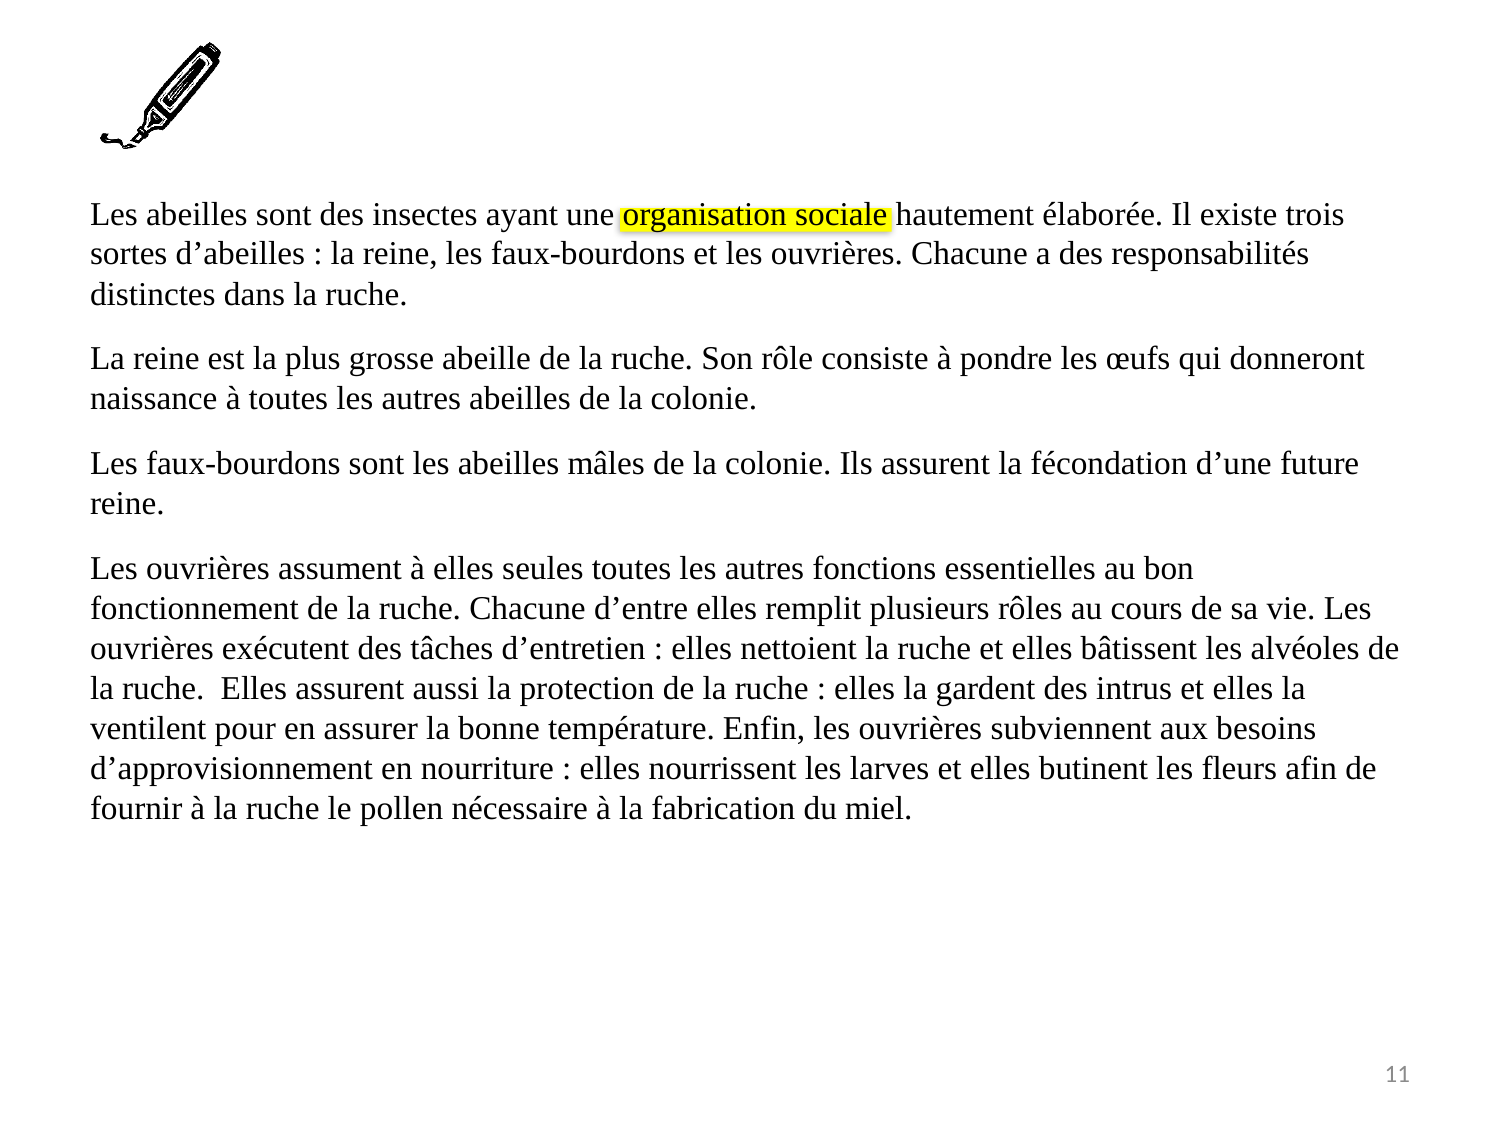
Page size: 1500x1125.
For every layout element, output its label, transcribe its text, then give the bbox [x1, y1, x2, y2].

list Les abeilles sont des insectes ayant une organisation sociale hautement élaborée. Il existe trois sortes d’abeilles : la reine, les faux-bourdons et les ouvrières. Chacune a des responsabilités distinctes dans la ruche. La reine est la plus grosse abeille de la ruche. Son rôle consiste à pondre les œufs qui donneront naissance à toutes les autres abeilles de la colonie. Les faux-bourdons sont les abeilles mâles de la colonie. Ils assurent la fécondation d’une future reine. Les ouvrières assument à elles seules toutes les autres fonctions essentielles au bon fonctionnement de la ruche. Chacune d’entre elles remplit plusieurs rôles au cours de sa vie. Les ouvrières exécutent des tâches d’entretien : elles nettoient la ruche et elles bâtissent les alvéoles de la ruche. Elles assurent aussi la protection de la ruche : elles la gardent des intrus et elles la ventilent pour en assurer la bonne température. Enfin, les ouvrières subviennent aux besoins d’approvisionnement en nourriture : elles nourrissent les larves et elles butinent les fleurs afin de fournir à la ruche le pollen nécessaire à la fabrication du miel. [75, 54, 1424, 1094]
picture [100, 42, 221, 150]
slide_number 11 [1074, 1042, 1425, 1103]
